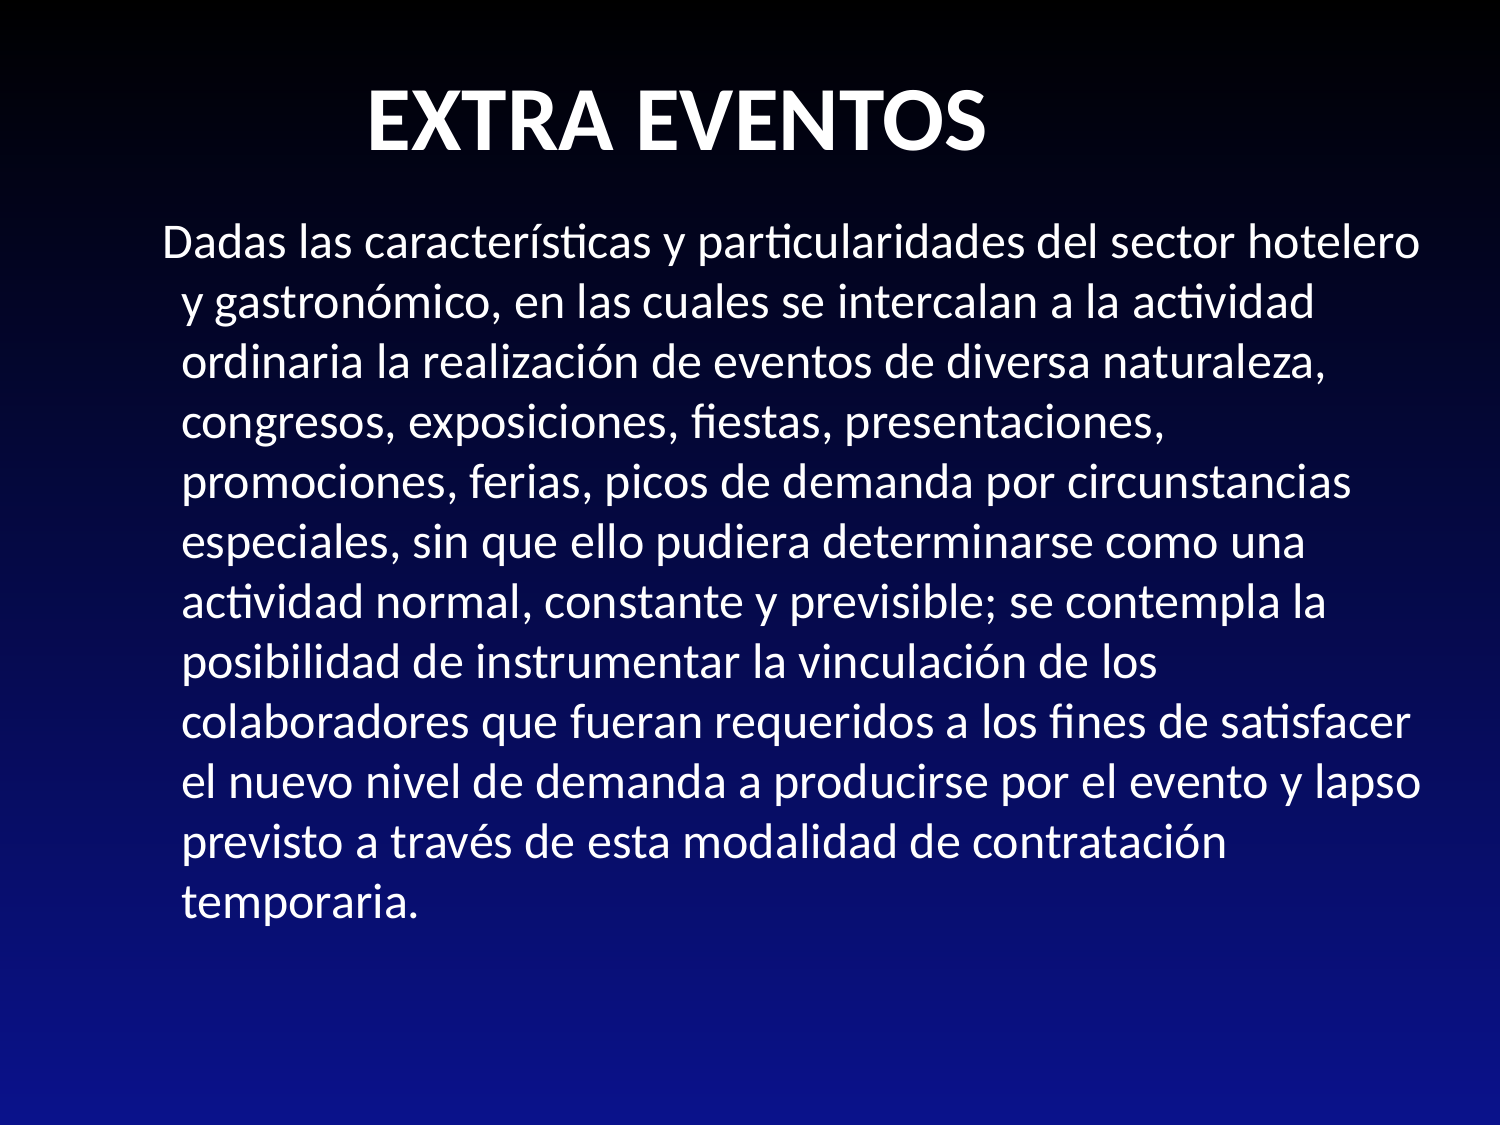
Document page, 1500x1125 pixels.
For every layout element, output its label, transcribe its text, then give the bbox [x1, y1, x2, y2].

title EXTRA EVENTOS [0, 58, 1376, 213]
list Dadas las características y particularidades del sector hotelero y gastronómico, en las cuales se intercalan a la actividad ordinaria la realización de eventos de diversa naturaleza, congresos, exposiciones, fiestas, presentaciones, promociones, ferias, picos de demanda por circunstancias especiales, sin que ello pudiera determinarse como una actividad normal, constante y previsible; se contempla la posibilidad de instrumentar la vinculación de los colaboradores que fueran requeridos a los fines de satisfacer el nuevo nivel de demanda a producirse por el evento y lapso previsto a través de esta modalidad de contratación temporaria. [124, 207, 1448, 951]
